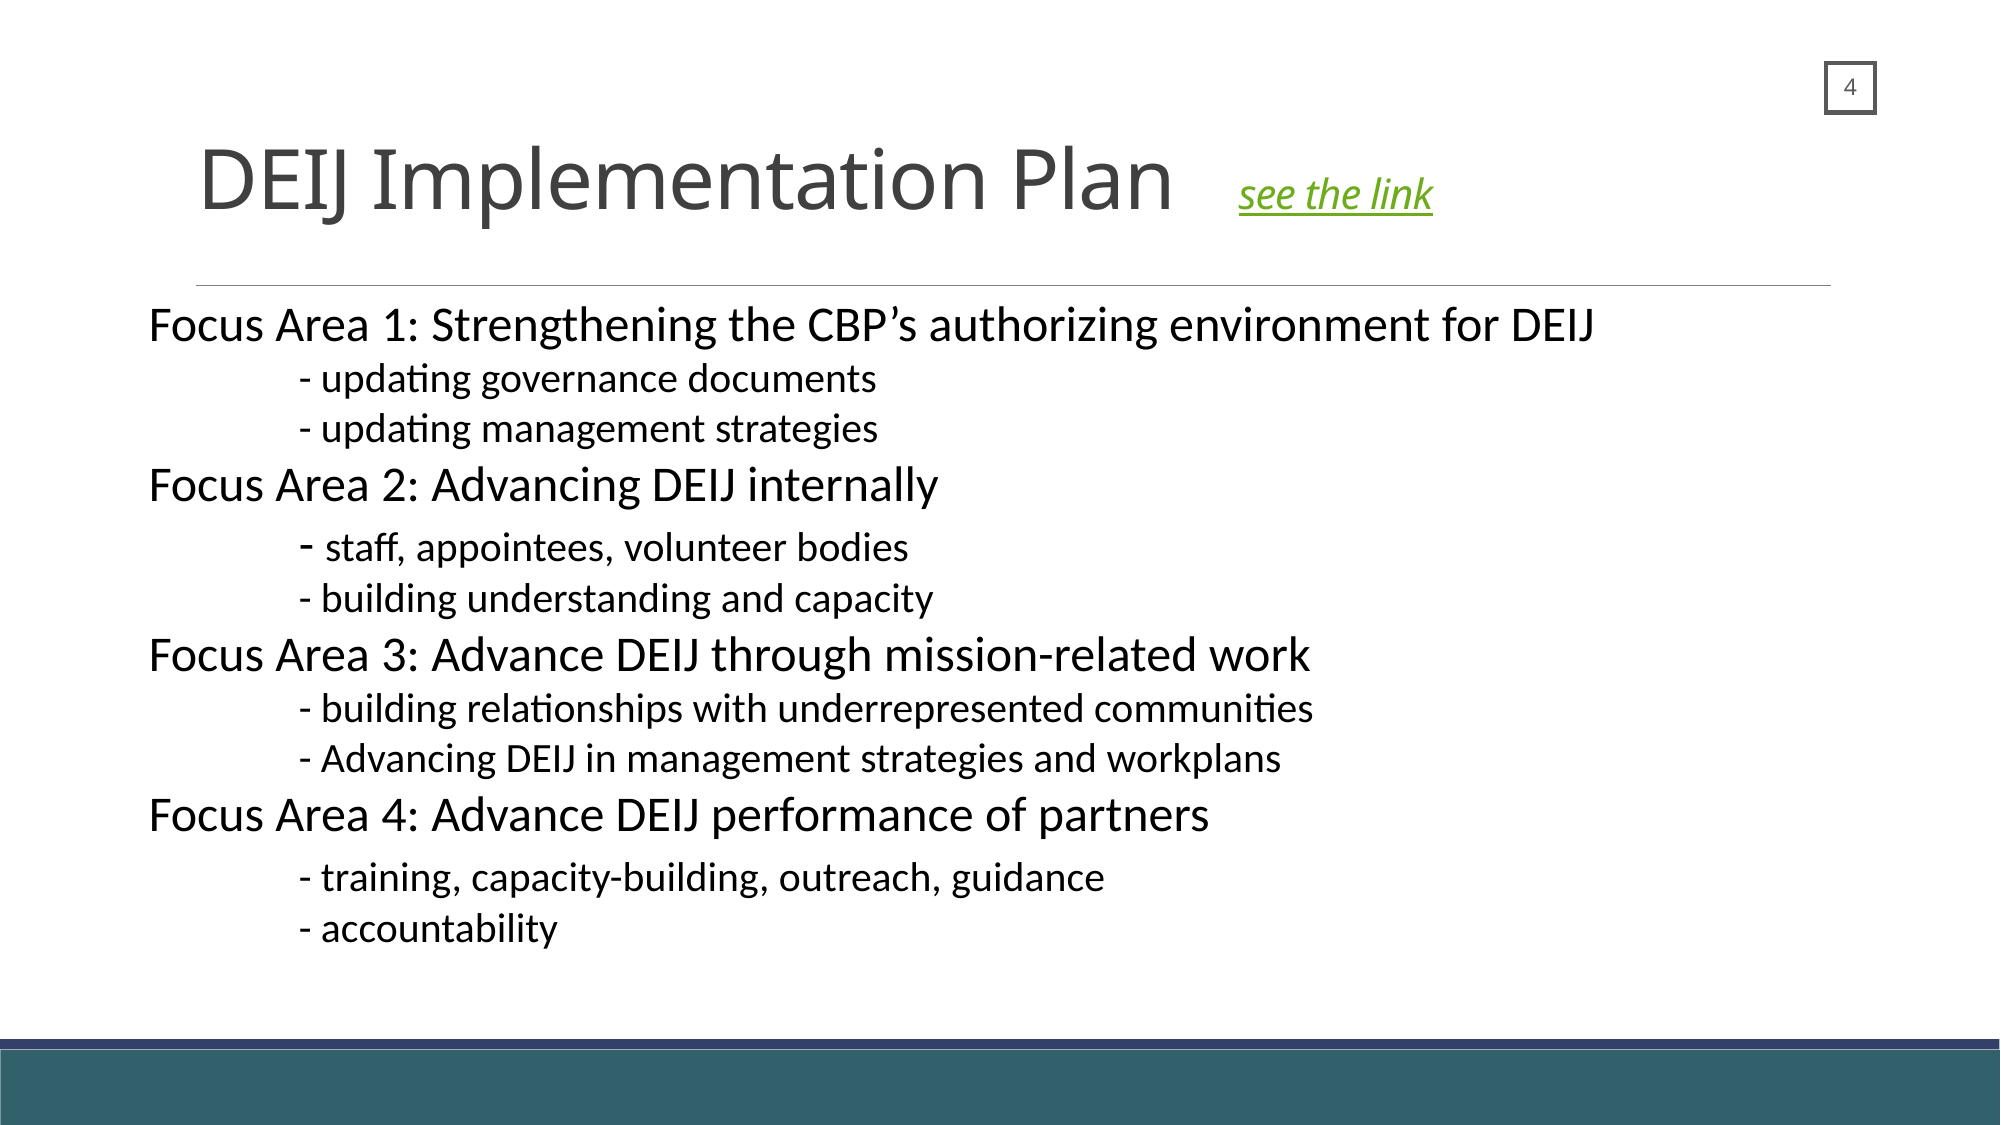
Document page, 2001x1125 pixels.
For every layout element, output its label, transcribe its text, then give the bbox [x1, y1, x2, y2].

text_box Focus Area 1: Strengthening the CBP’s authorizing environment for DEIJ - updating governance documents - updating management strategies Focus Area 2: Advancing DEIJ internally - staff, appointees, volunteer bodies - building understanding and capacity Focus Area 3: Advance DEIJ through mission-related work - building relationships with underrepresented communities - Advancing DEIJ in management strategies and workplans Focus Area 4: Advance DEIJ performance of partners - training, capacity-building, outreach, guidance - accountability [133, 283, 1895, 959]
text_box DEIJ Implementation Plan see the link [182, 134, 1908, 248]
